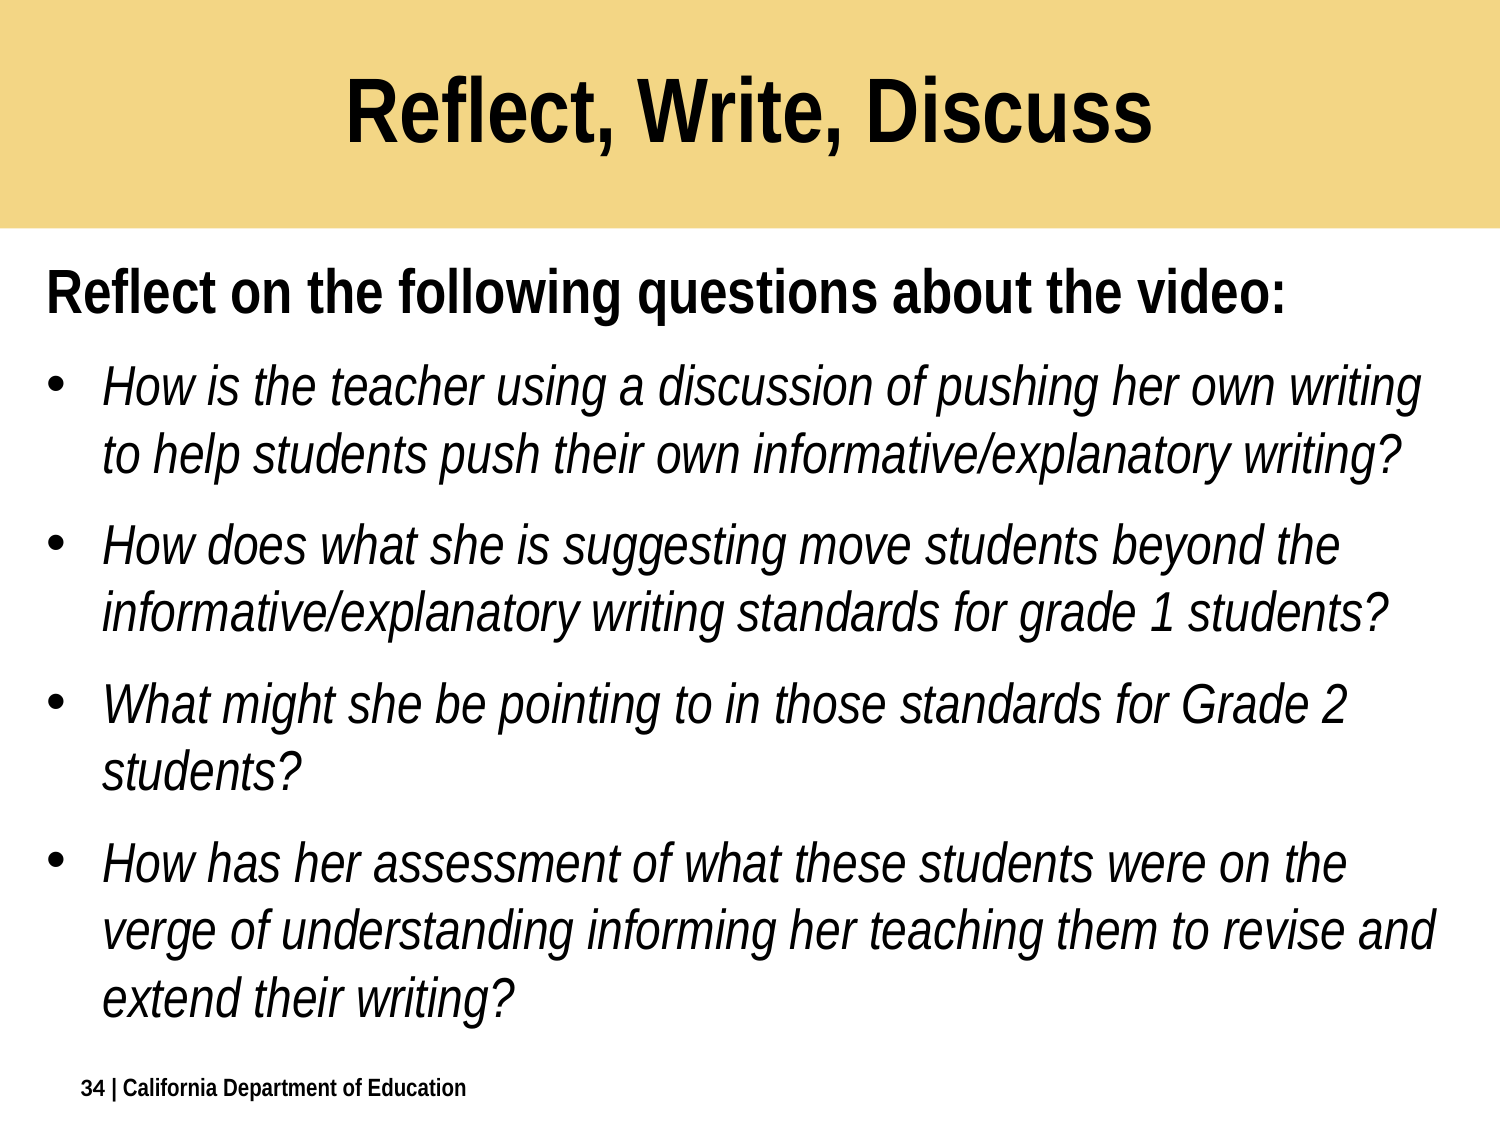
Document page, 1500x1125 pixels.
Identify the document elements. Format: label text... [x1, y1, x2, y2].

footer | California Department of Education [96, 1064, 699, 1124]
slide_number 34 [55, 1064, 96, 1124]
list Reflect on the following questions about the video: How is the teacher using a discussion of pushing her own writing to help students push their own informative/explanatory writing? How does what she is suggesting move students beyond the informative/explanatory writing standards for grade 1 students? What might she be pointing to in those standards for Grade 2 students? How has her assessment of what these students were on the verge of understanding informing her teaching them to revise and extend their writing? [31, 243, 1476, 1078]
title Reflect, Write, Discuss [0, 11, 1500, 200]
